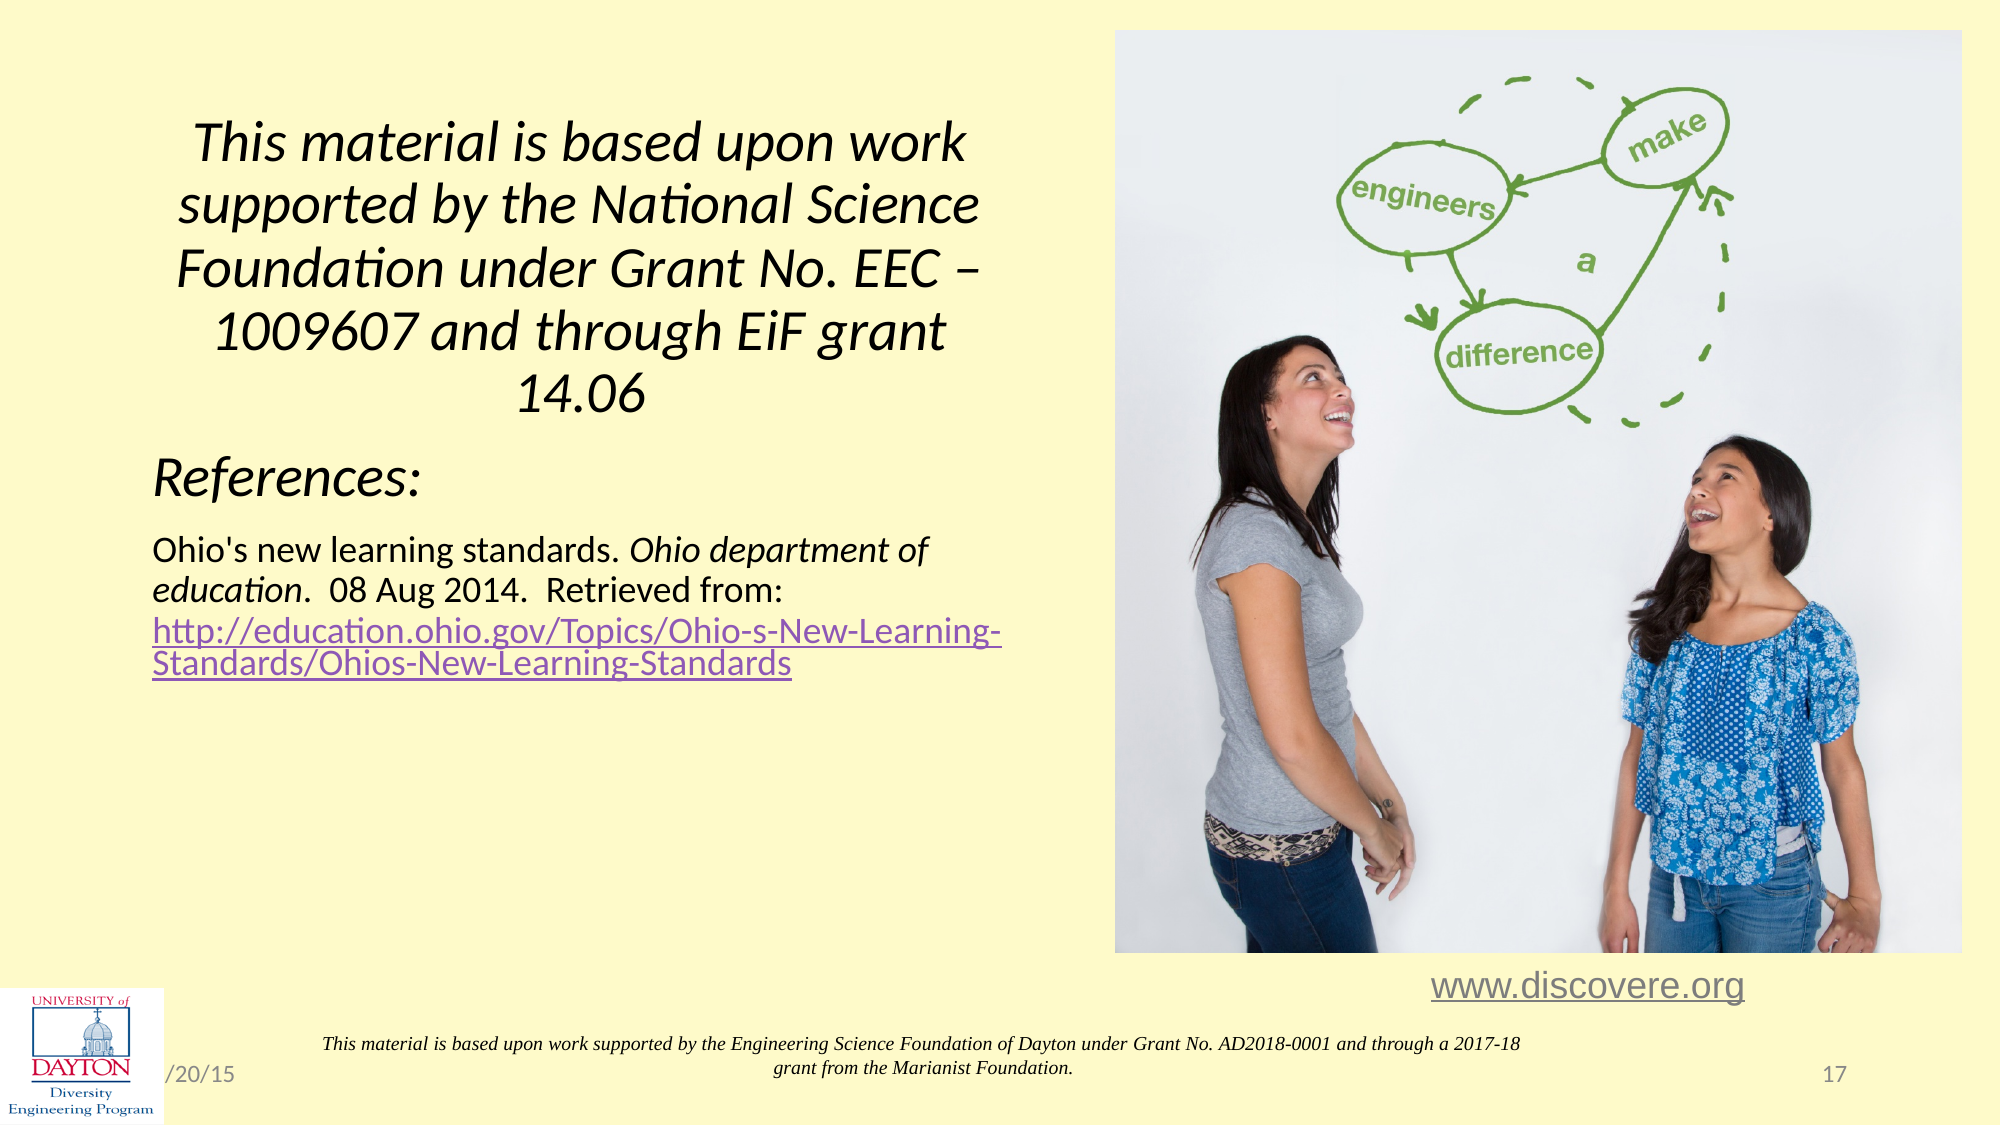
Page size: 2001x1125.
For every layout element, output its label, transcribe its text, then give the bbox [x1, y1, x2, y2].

text_box www.discovere.org [1416, 963, 1775, 1014]
picture [0, 988, 165, 1125]
picture [1114, 30, 1963, 954]
list This material is based upon work supported by the National Science Foundation under Grant No. EEC – 1009607 and through EiF grant 14.06 References: Ohio's new learning standards. Ohio department of education. 08 Aug 2014. Retrieved from: http://education.ohio.gov/Topics/Ohio-s-New-Learning-Standards/Ohios-New-Learning-Standards [137, 103, 1023, 1014]
